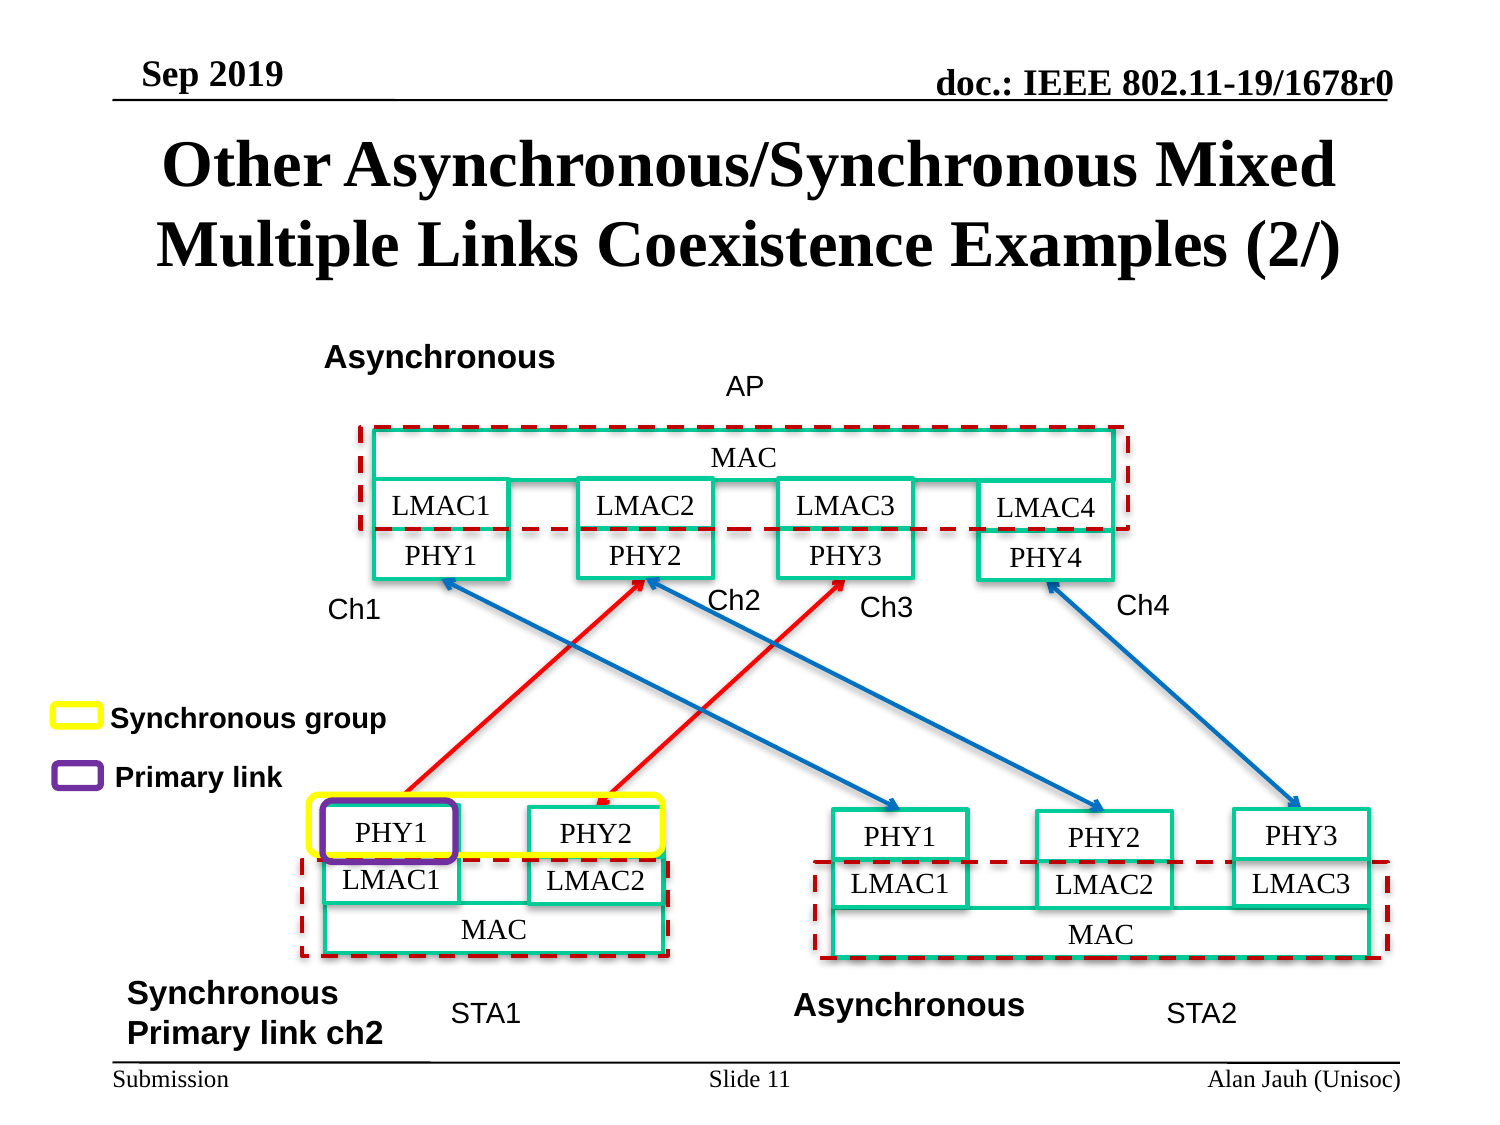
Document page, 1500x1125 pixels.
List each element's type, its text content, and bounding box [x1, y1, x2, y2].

text_box [456, 818, 663, 855]
text_box STA2 [1151, 987, 1258, 1038]
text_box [1107, 580, 1302, 809]
text_box Ch1 [312, 582, 386, 633]
text_box PHY2 [1037, 816, 1172, 860]
text_box PHY4 [978, 538, 1114, 578]
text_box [391, 578, 439, 806]
text_box PHY2 [528, 819, 664, 857]
text_box Synchronous Primary link ch2 [112, 964, 436, 1059]
text_box [52, 704, 95, 727]
text_box [308, 802, 326, 855]
footer Alan Jauh (Unisoc) [878, 1061, 1402, 1093]
text_box PHY2 [578, 538, 713, 576]
slide_number Slide 11 [684, 1061, 816, 1123]
text_box [814, 861, 1388, 958]
text_box [301, 859, 668, 956]
text_box Primary link [100, 751, 386, 802]
text_box [322, 802, 456, 862]
text_box Asynchronous [778, 975, 1056, 1031]
text_box AP [711, 359, 802, 410]
text_box STA1 [436, 987, 543, 1038]
text_box [360, 427, 1128, 530]
text_box LMAC3 [1233, 866, 1369, 907]
text_box PHY1 [373, 538, 509, 579]
title Other Asynchronous/Synchronous Mixed Multiple Links Coexistence Examples (2/) [112, 112, 1388, 288]
text_box Asynchronous [308, 327, 587, 383]
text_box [645, 578, 1105, 811]
text_box PHY3 [1233, 808, 1369, 859]
text_box PHY3 [778, 538, 914, 577]
text_box PHY1 [832, 819, 968, 860]
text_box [440, 579, 643, 810]
text_box Synchronous group [95, 692, 386, 743]
text_box [54, 763, 100, 788]
